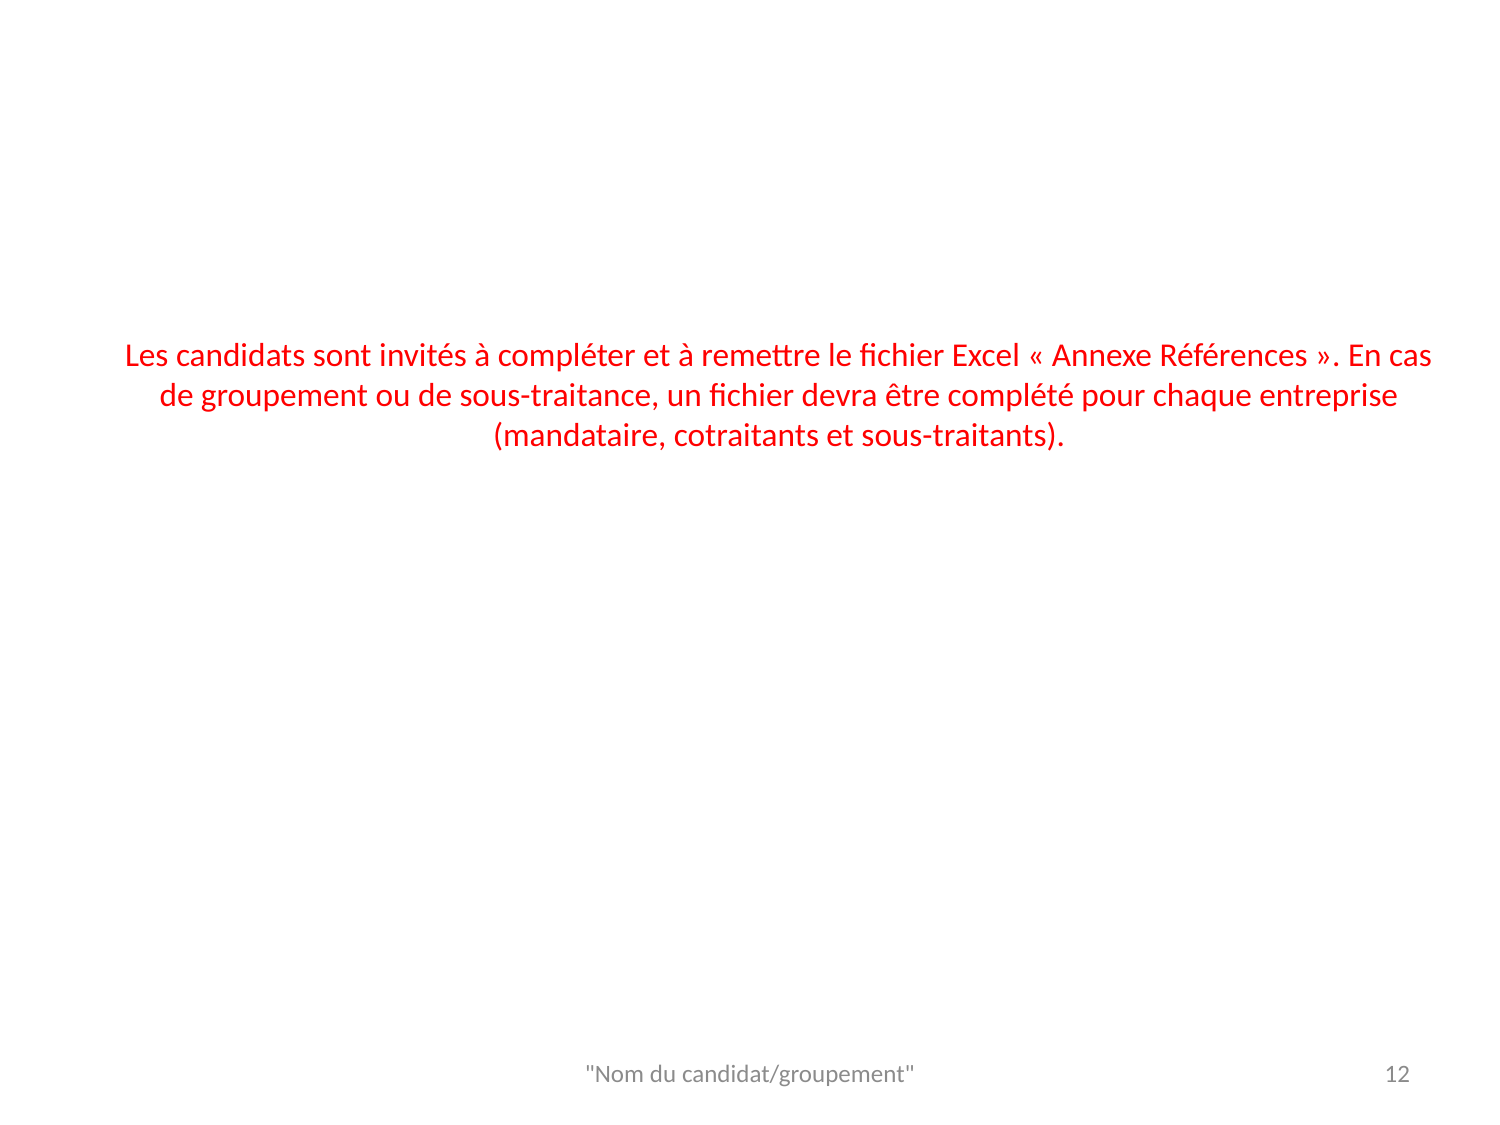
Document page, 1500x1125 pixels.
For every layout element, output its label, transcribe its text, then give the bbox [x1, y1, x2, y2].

footer "Nom du candidat/groupement" [512, 1042, 988, 1103]
text_box Les candidats sont invités à compléter et à remettre le fichier Excel « Annexe Références ». En cas de groupement ou de sous-traitance, un fichier devra être complété pour chaque entreprise (mandataire, cotraitants et sous-traitants). [100, 326, 1459, 661]
slide_number 12 [1074, 1042, 1425, 1103]
